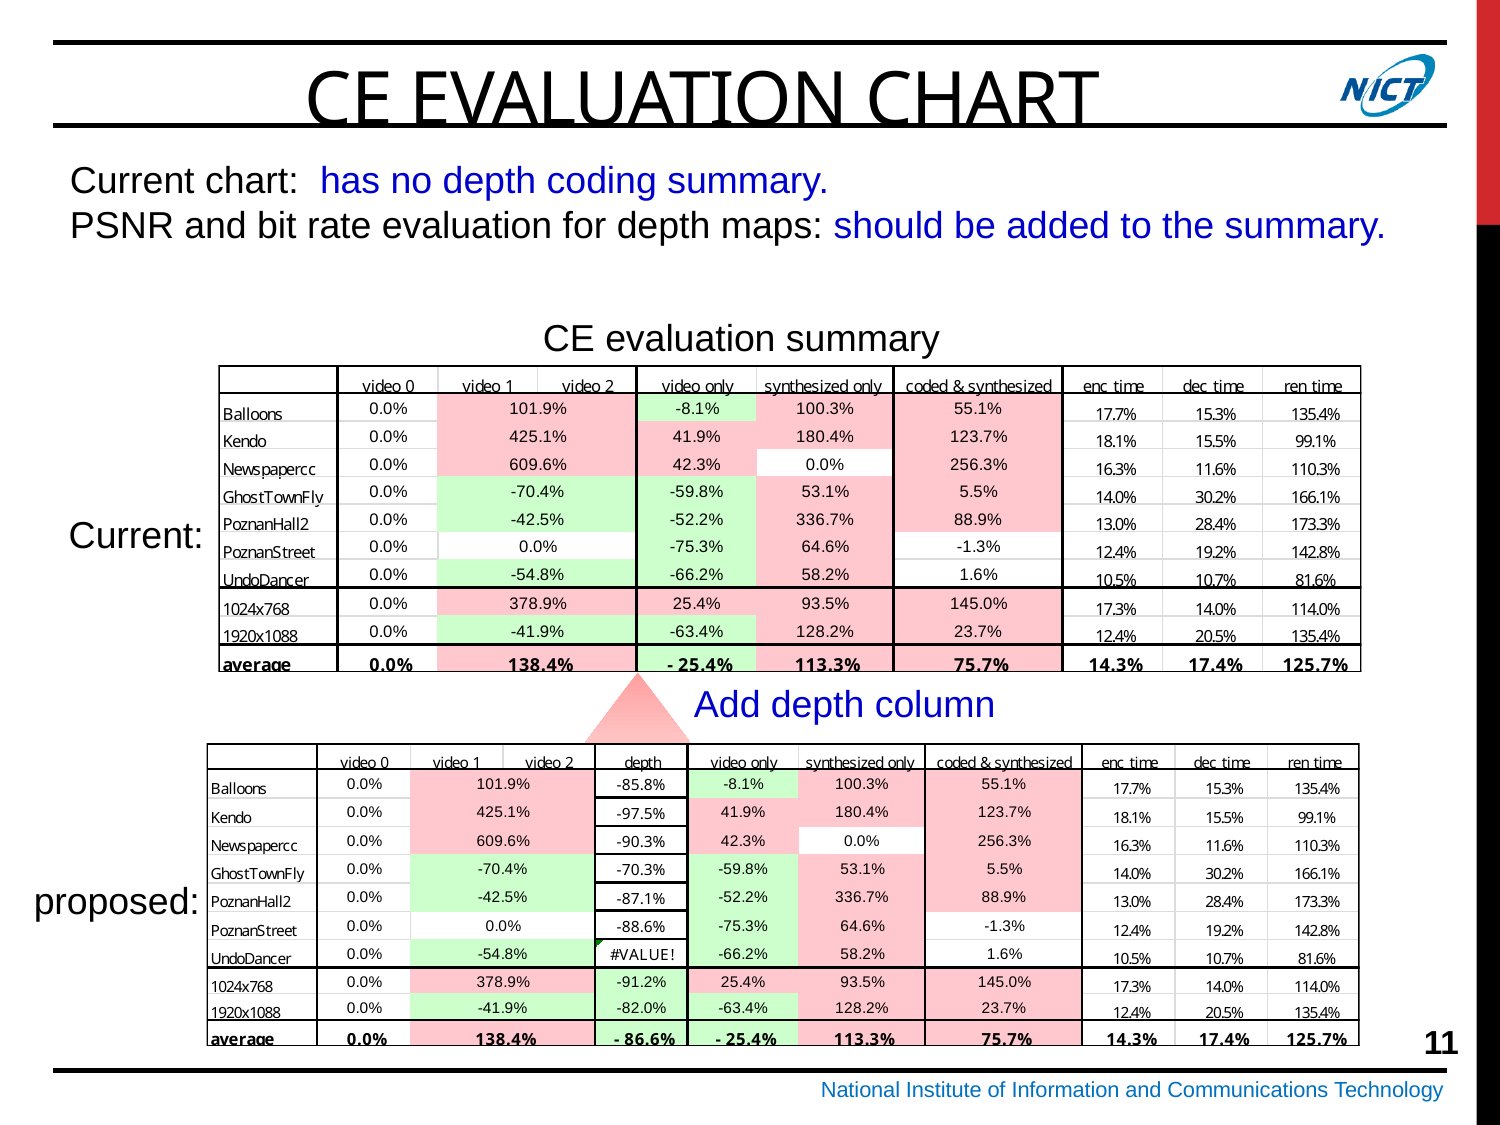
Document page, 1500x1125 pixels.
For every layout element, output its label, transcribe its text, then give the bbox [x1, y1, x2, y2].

picture [1340, 76, 1435, 117]
text_box [0, 0, 1500, 74]
text_box CE evaluation chart [64, 76, 1340, 148]
text_box [586, 680, 690, 737]
text_box Current chart: has no depth coding summary. PSNR and bit rate evaluation for depth maps: should be added to the summary. [55, 148, 1402, 254]
text_box CE evaluation summary [528, 306, 956, 359]
text_box proposed: [18, 869, 204, 930]
text_box Add depth column [679, 680, 1046, 733]
slide_number 11 [1376, 1011, 1474, 1072]
text_box Current: [54, 503, 216, 564]
picture [206, 742, 1361, 1048]
picture [217, 364, 1365, 676]
